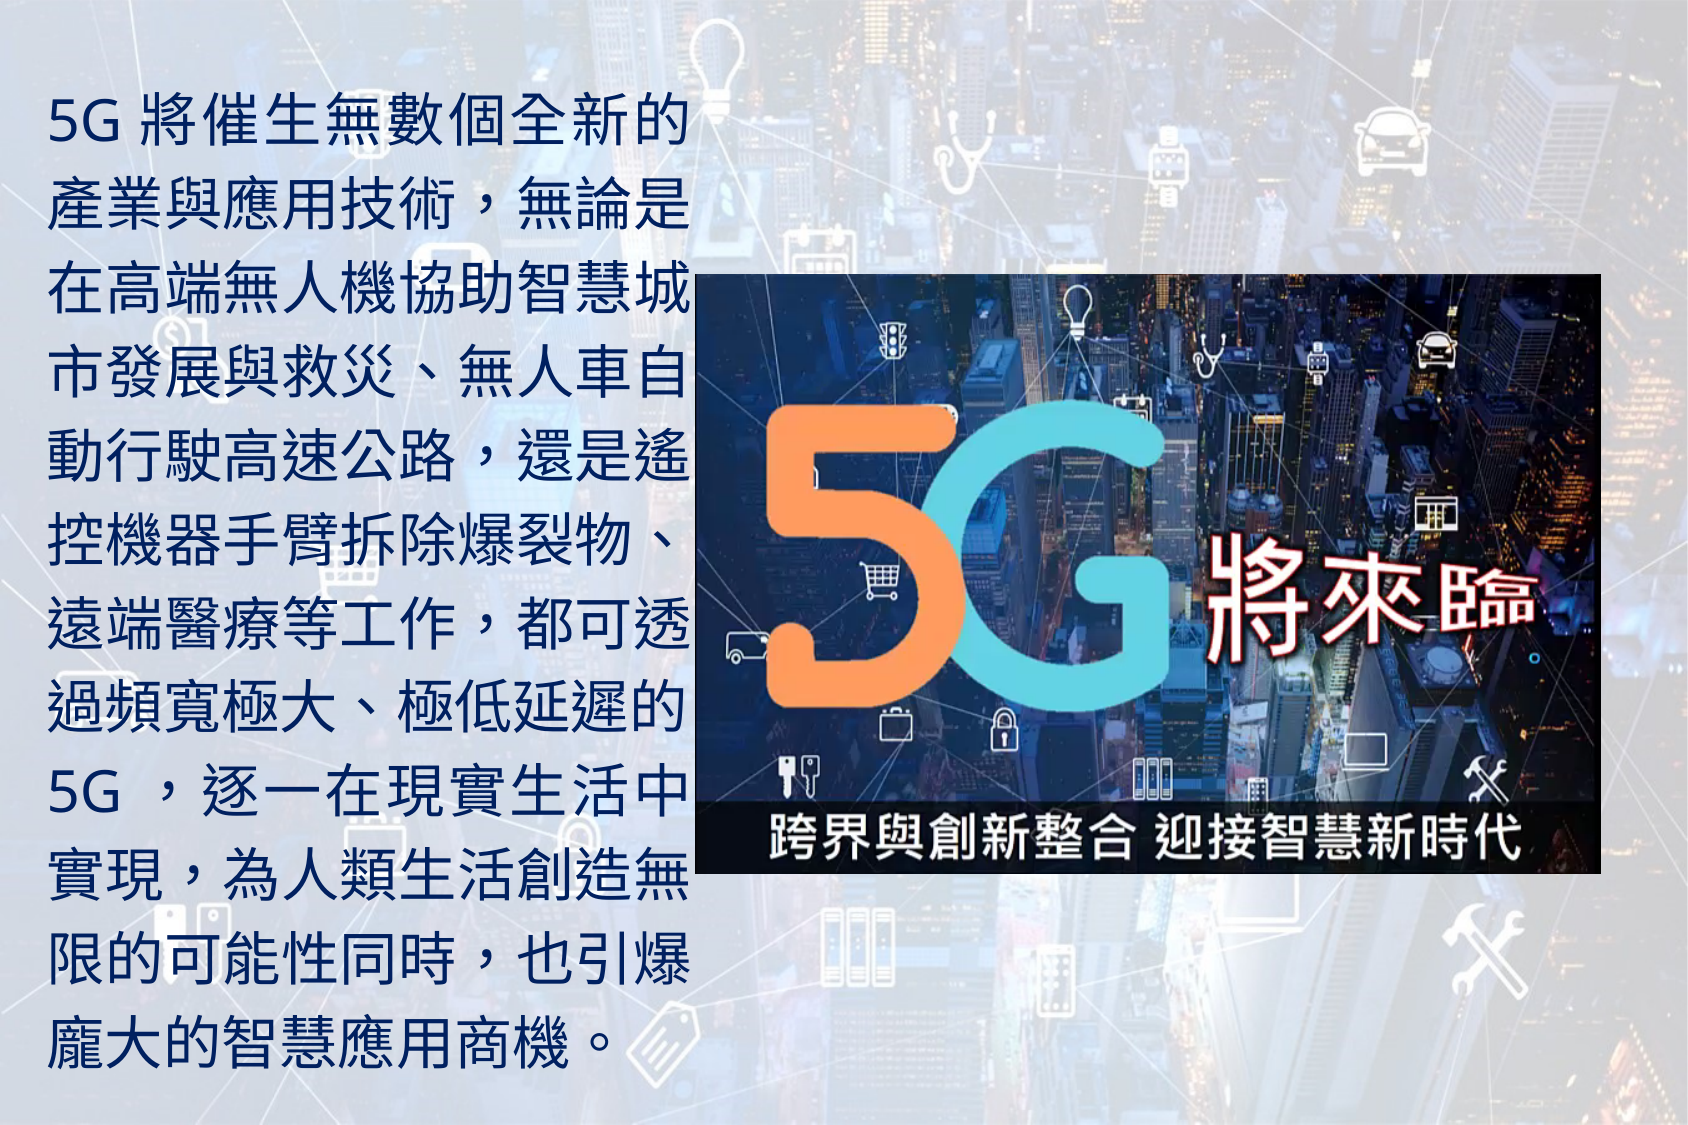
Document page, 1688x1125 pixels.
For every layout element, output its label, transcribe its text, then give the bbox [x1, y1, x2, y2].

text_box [694, 274, 1601, 875]
picture [0, 0, 1688, 1125]
text_box [914, 229, 1628, 919]
text_box 5G將催生無數個全新的產業與應用技術，無論是在高端無人機協助智慧城市發展與救災、無人車自動行駛高速公路，還是遙控機器手臂拆除爆裂物、遠端醫療等工作，都可透過頻寬極大、極低延遲的5G，逐一在現實生活中實現，為人類生活創造無限的可能性同時，也引爆龐大的智慧應用商機。 [31, 61, 707, 1084]
